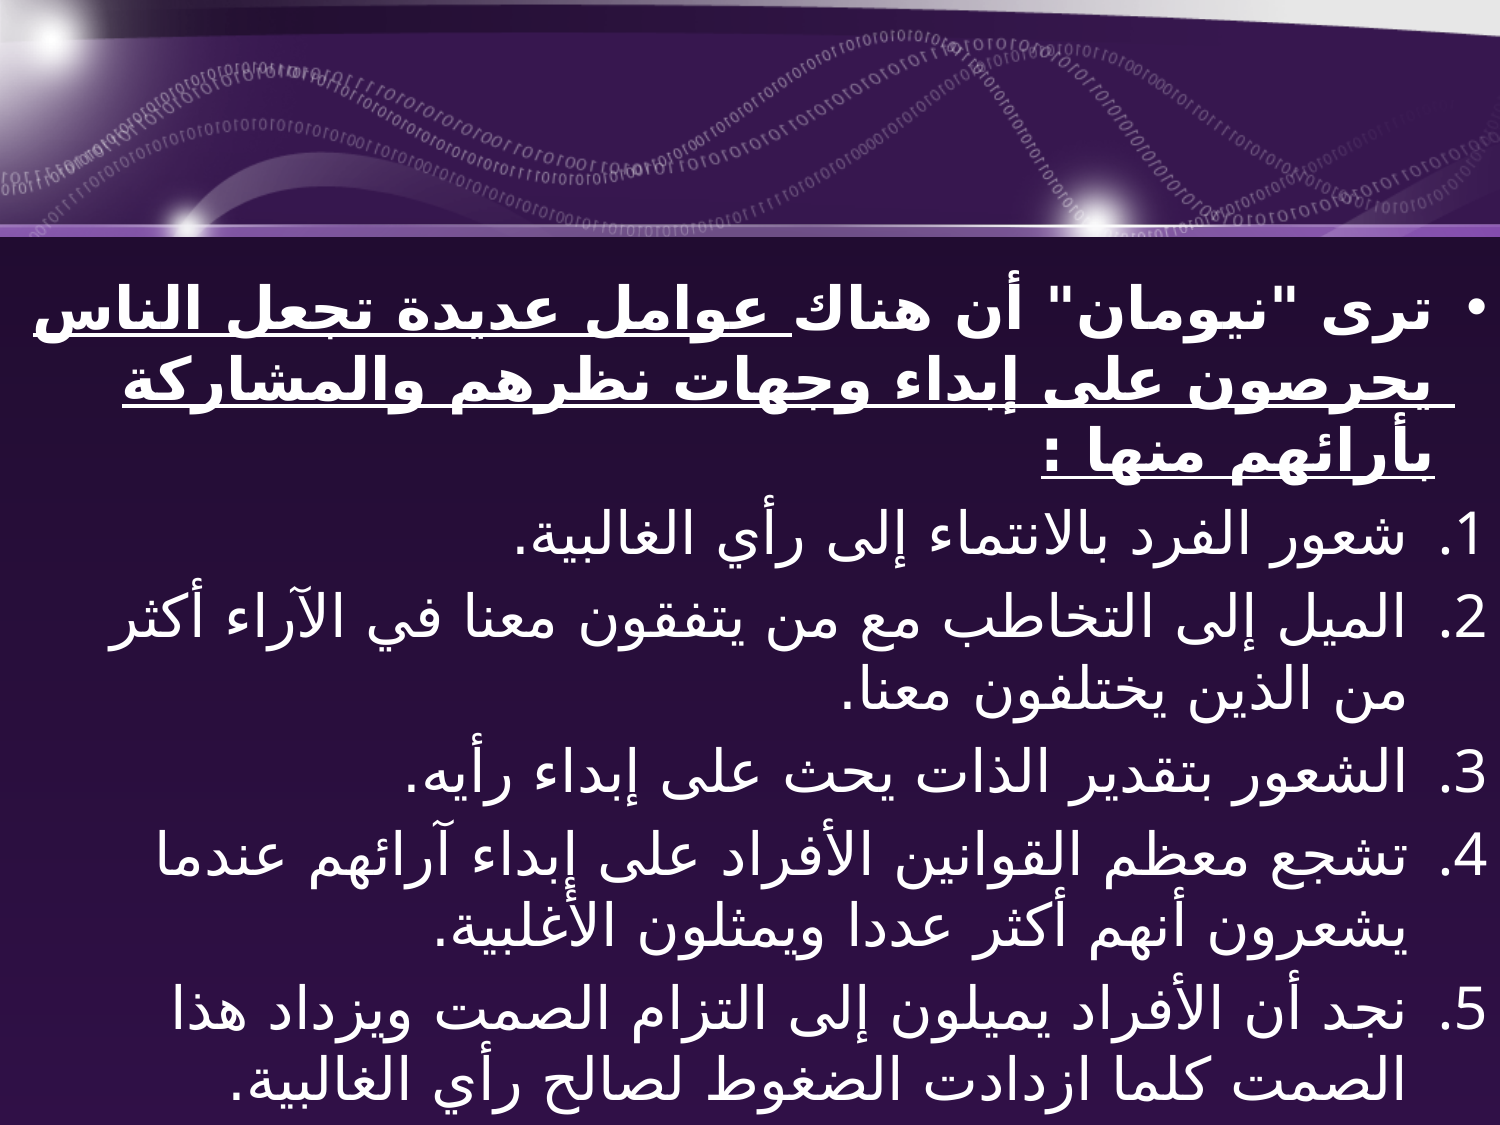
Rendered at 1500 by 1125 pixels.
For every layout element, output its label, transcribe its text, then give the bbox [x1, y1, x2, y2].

list ترى "نيومان" أن هناك عوامل عديدة تجعل الناس يحرصون على إبداء وجهات نظرهم والمشاركة بأرائهم منها : شعور الفرد بالانتماء إلى رأي الغالبية. الميل إلى التخاطب مع من يتفقون معنا في الآراء أكثر من الذين يختلفون معنا. الشعور بتقدير الذات يحث على إبداء رأيه. تشجع معظم القوانين الأفراد على إبداء آرائهم عندما يشعرون أنهم أكثر عددا ويمثلون الأغلبية. نجد أن الأفراد يميلون إلى التزام الصمت ويزداد هذا الصمت كلما ازدادت الضغوط لصالح رأي الغالبية. [0, 262, 1500, 1125]
picture [0, 0, 1500, 237]
